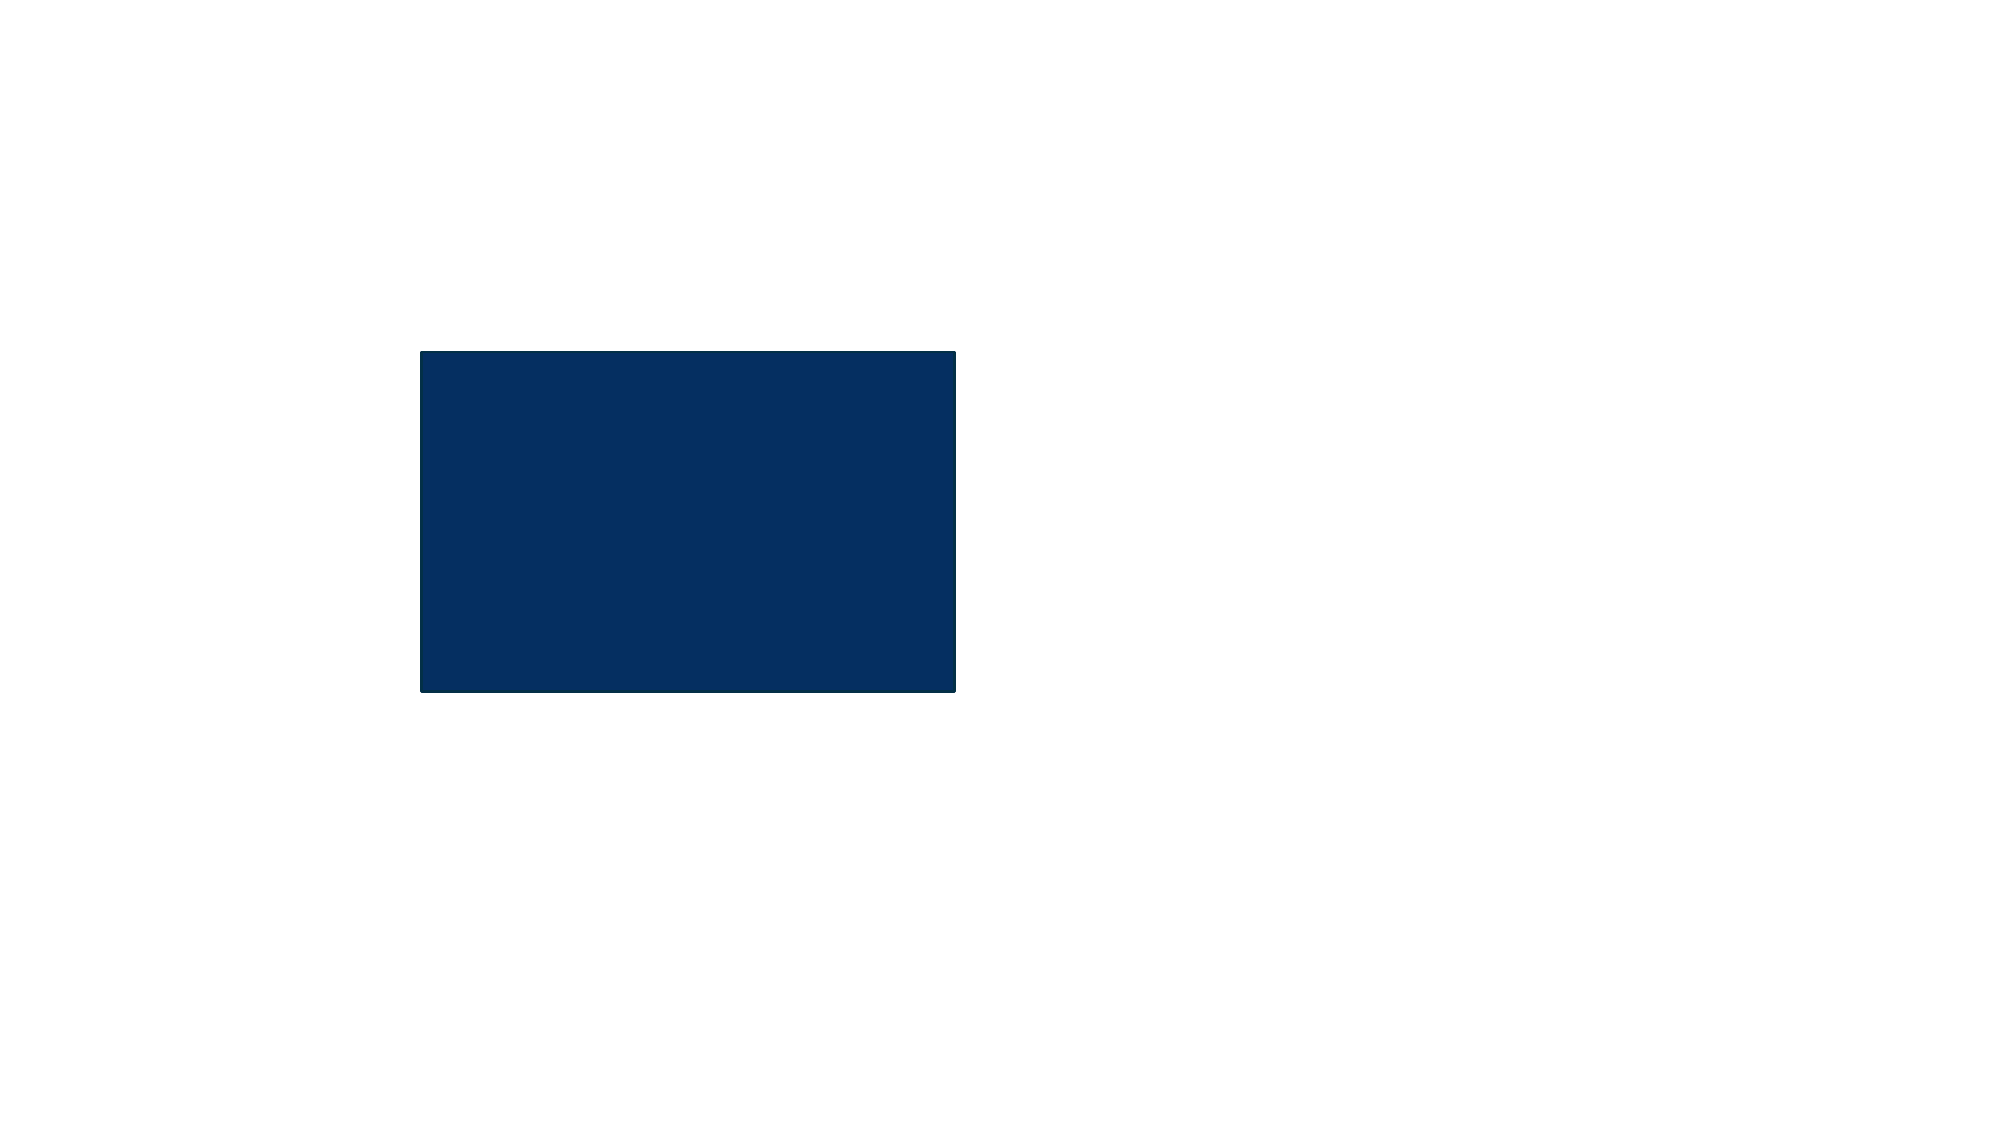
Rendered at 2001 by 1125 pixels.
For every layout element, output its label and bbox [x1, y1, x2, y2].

text_box [420, 351, 956, 693]
